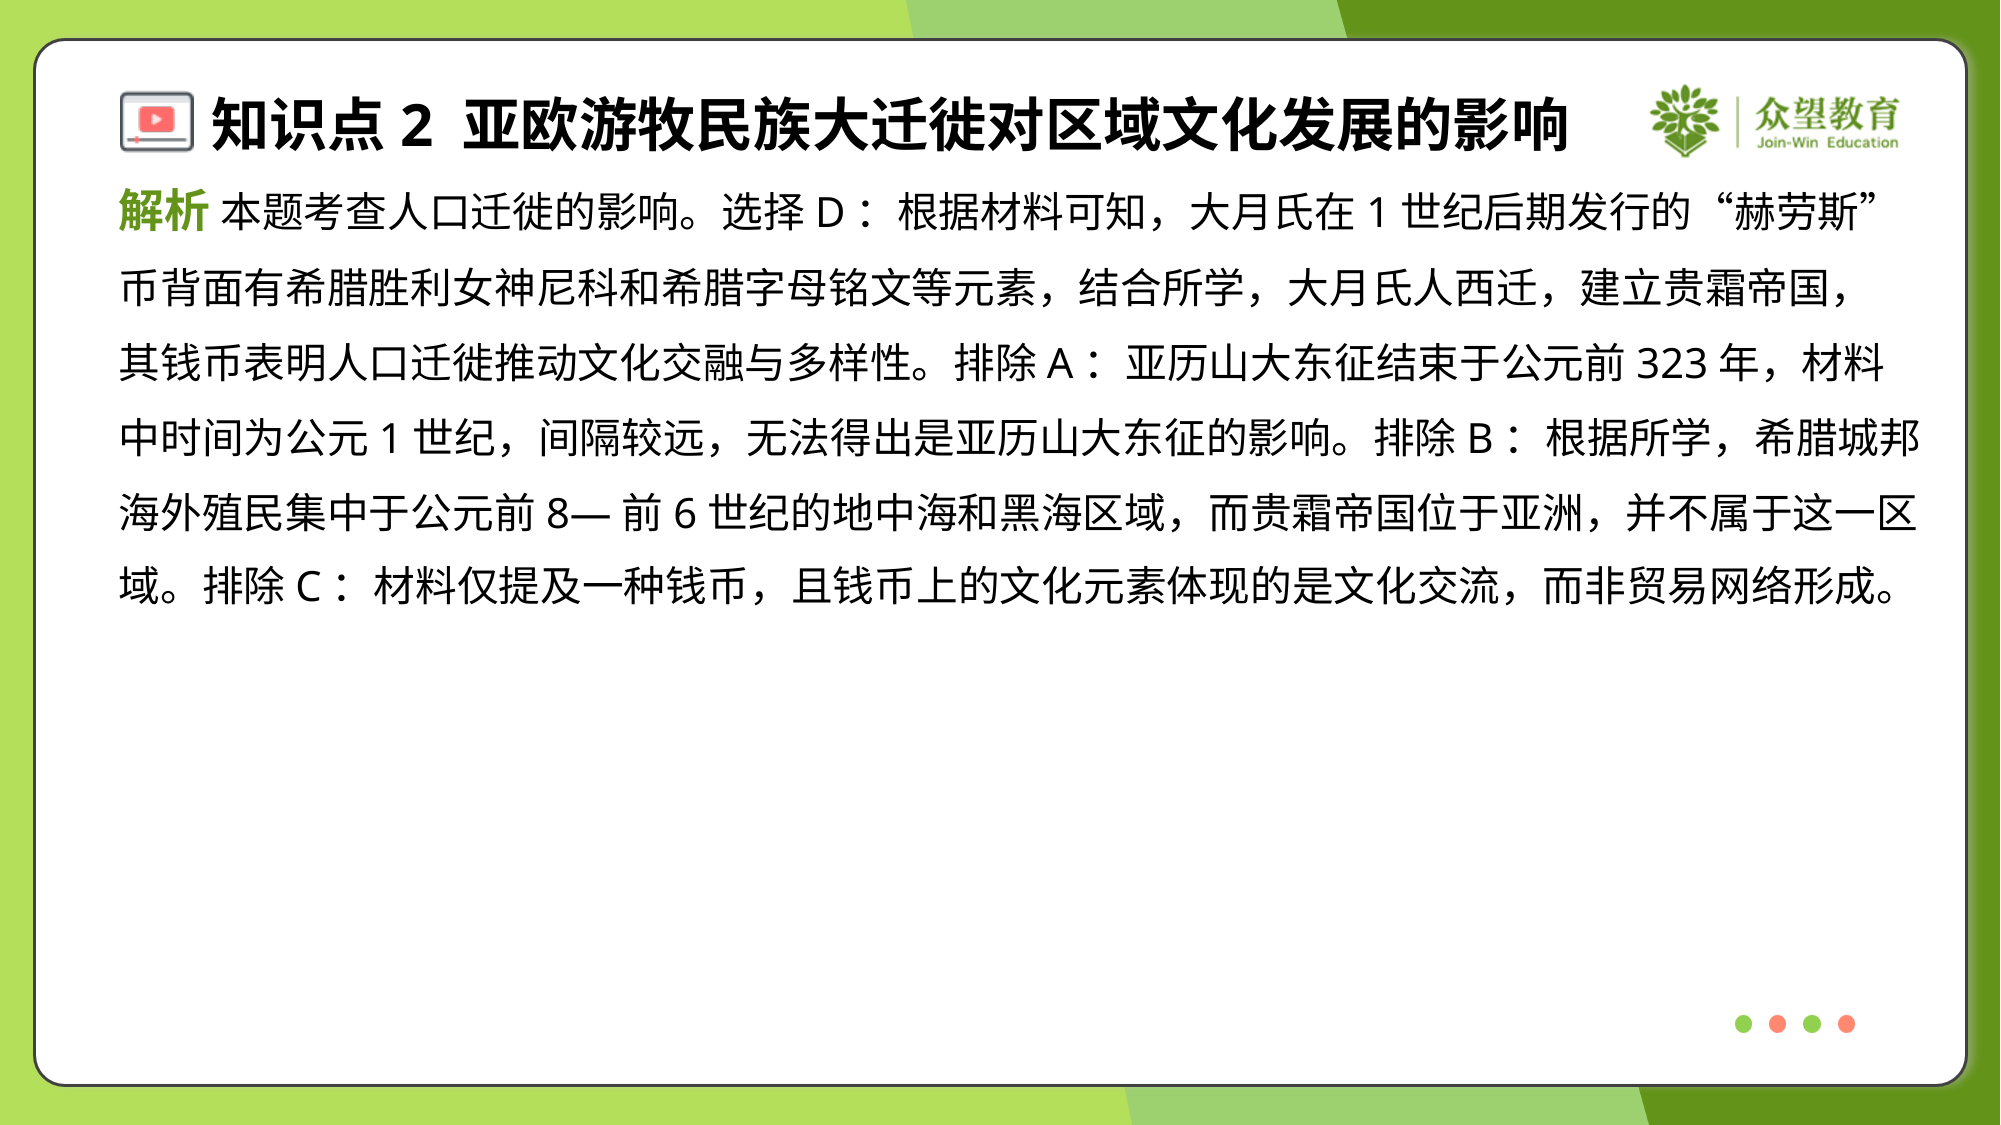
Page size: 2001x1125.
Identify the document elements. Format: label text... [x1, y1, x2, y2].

text_box 解析 本题考查人口迁徙的影响。选择D：根据材料可知，大月氏在1世纪后期发行的“赫劳斯” 币背面有希腊胜利女神尼科和希腊字母铭文等元素，结合所学，大月氏人西迁，建立贵霜帝国， 其钱币表明人口迁徙推动文化交融与多样性。排除A：亚历山大东征结束于公元前323年，材料 中时间为公元1世纪，间隔较远，无法得出是亚历山大东征的影响。排除B：根据所学，希腊城邦 海外殖民集中于公元前8—前6世纪的地中海和黑海区域，而贵霜帝国位于亚洲，并不属于这一区 域。排除C：材料仅提及一种钱币，且钱币上的文化元素体现的是文化交流，而非贸易网络形成。 [118, 159, 1883, 602]
picture [0, 0, 2000, 1125]
